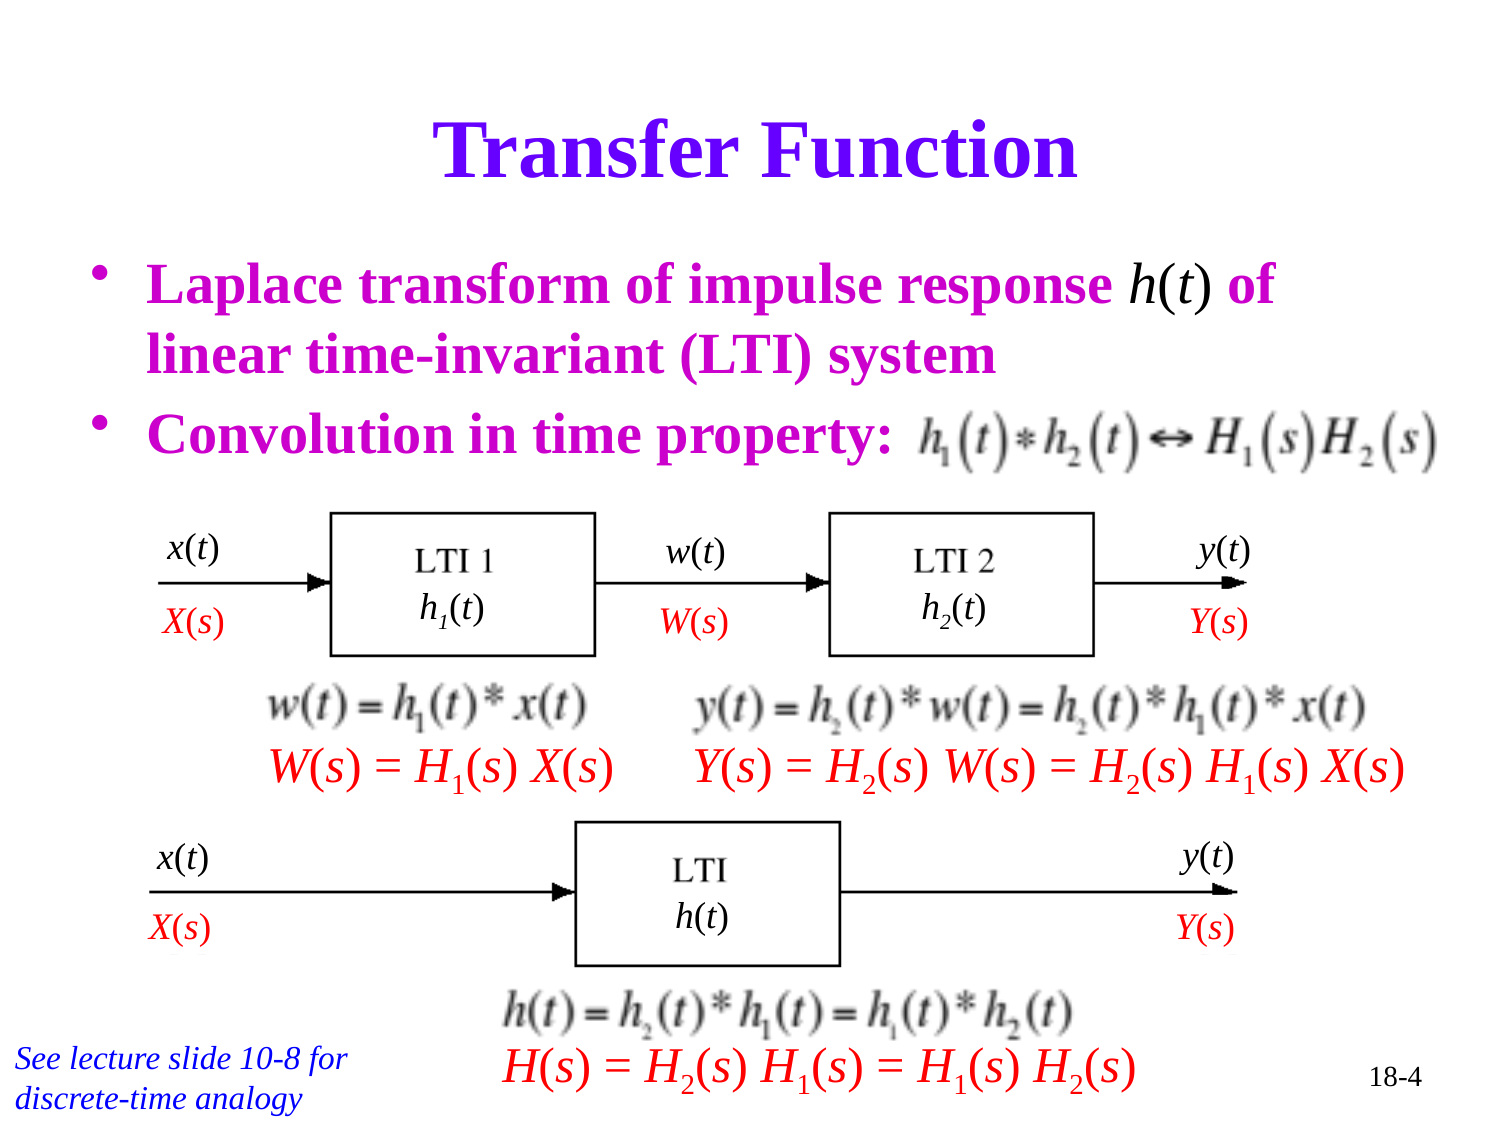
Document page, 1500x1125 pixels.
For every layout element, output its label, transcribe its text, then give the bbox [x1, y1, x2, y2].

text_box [497, 996, 1076, 1046]
title Transfer Function [75, 50, 1438, 237]
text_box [687, 676, 1368, 740]
text_box Convolution in time property: [75, 387, 938, 550]
text_box Y(s) = H2(s) W(s) = H2(s) H1(s) X(s) [677, 724, 1453, 808]
text_box W(s) = H1(s) X(s) [252, 724, 653, 808]
text_box See lecture slide 10-8 for discrete-time analogy [0, 1029, 375, 1124]
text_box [87, 487, 1276, 677]
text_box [261, 685, 589, 738]
list Laplace transform of impulse response h(t) of linear time-invariant (LTI) system [75, 237, 1438, 401]
slide_number 18-4 [1124, 1049, 1438, 1125]
text_box H(s) = H2(s) H1(s) = H1(s) H2(s) [487, 1024, 1263, 1108]
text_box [913, 401, 1438, 478]
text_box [123, 812, 1262, 987]
